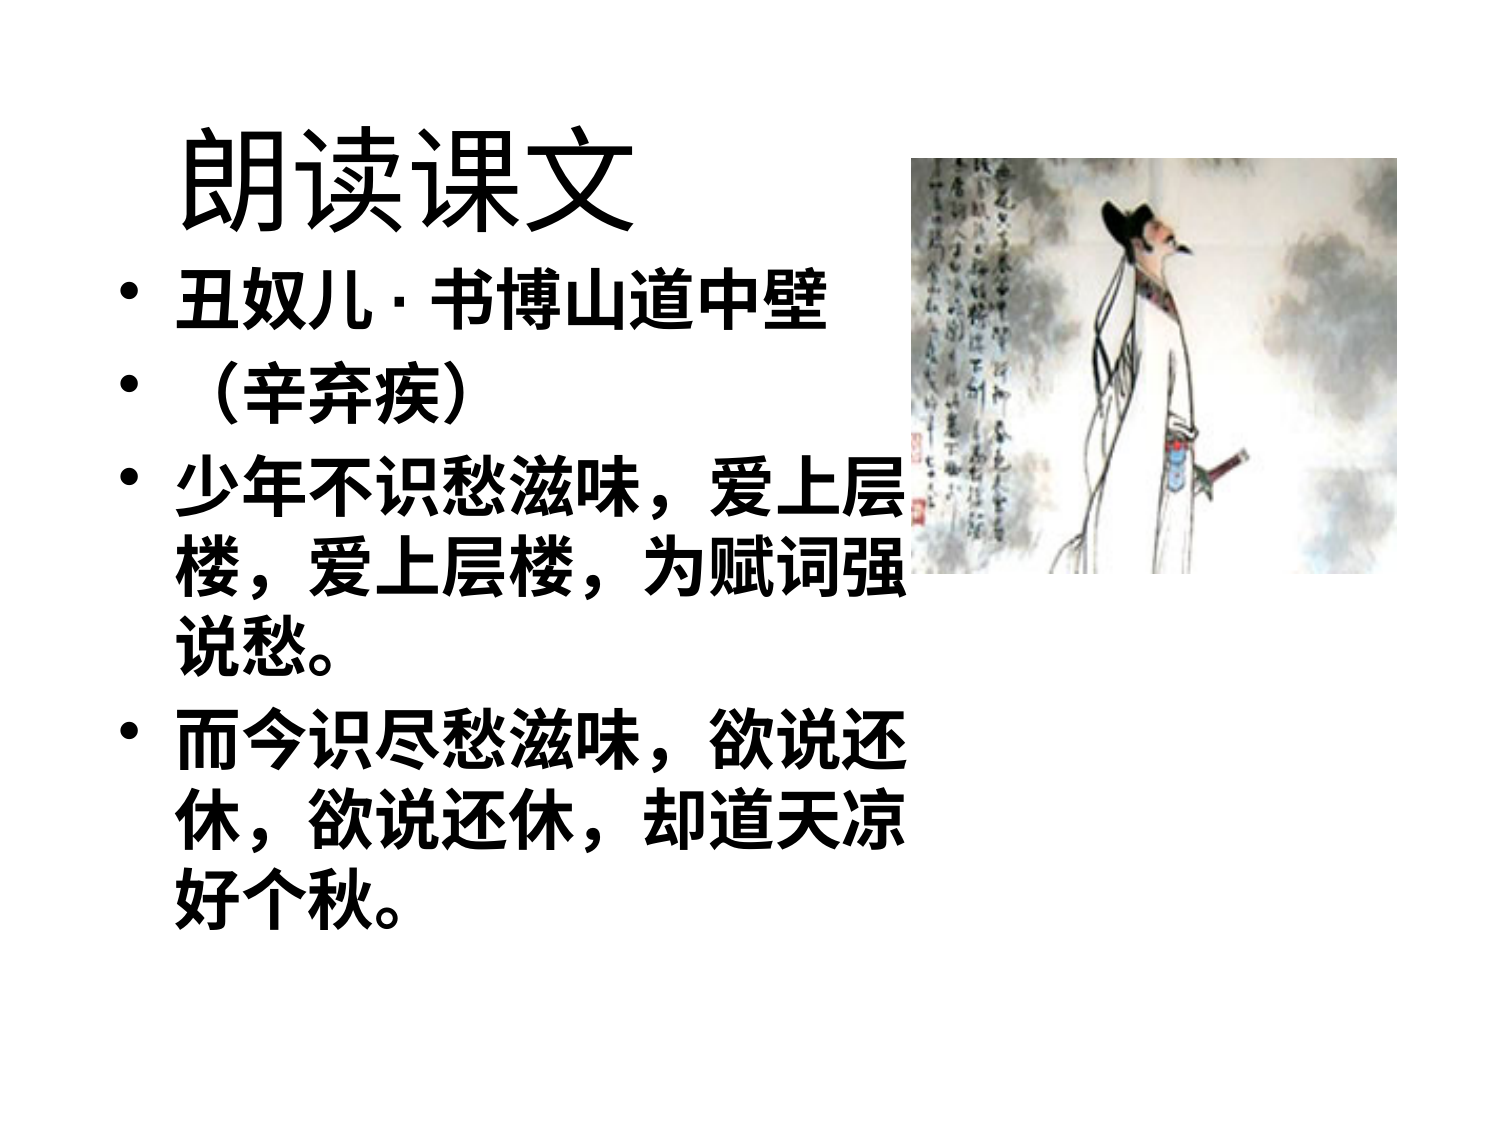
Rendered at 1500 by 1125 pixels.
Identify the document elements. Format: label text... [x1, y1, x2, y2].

text_box 朗读课文 [161, 100, 773, 255]
list 丑奴儿·书博山道中壁 （辛弃疾） 少年不识愁滋味，爱上层楼，爱上层楼，为赋词强说愁。 而今识尽愁滋味，欲说还休，欲说还休，却道天凉好个秋。 [103, 250, 935, 1002]
picture [911, 158, 1397, 574]
